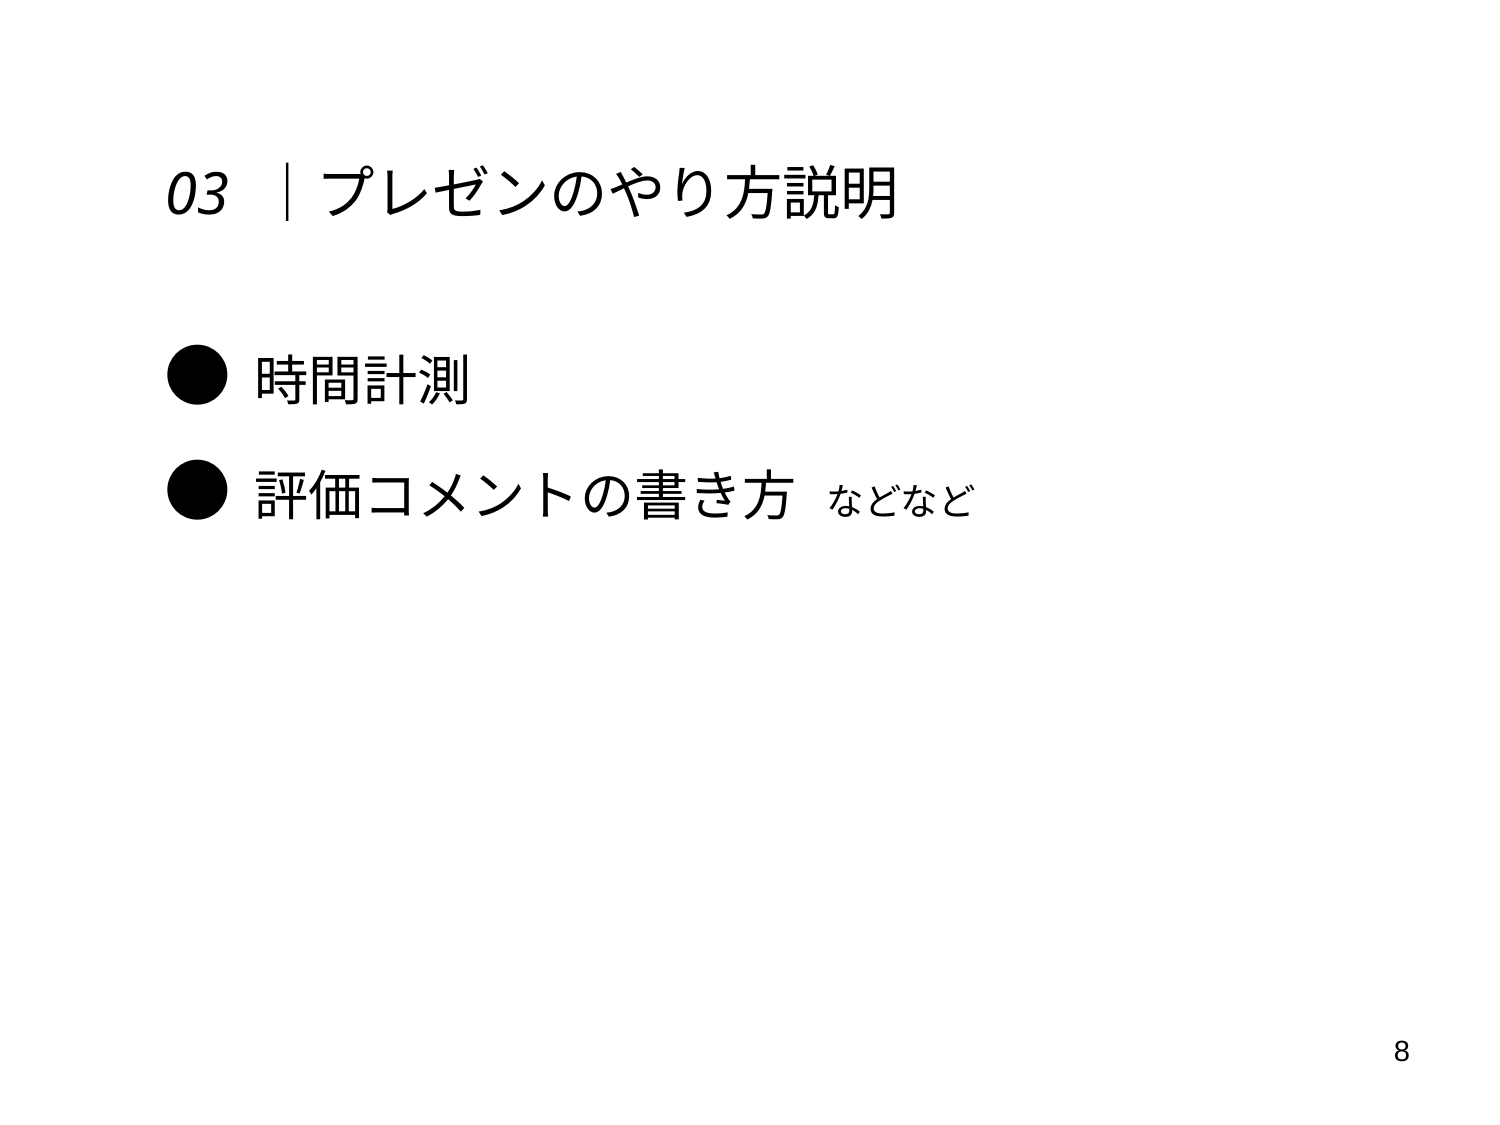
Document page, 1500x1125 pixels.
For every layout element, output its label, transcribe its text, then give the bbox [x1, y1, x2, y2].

text_box 03 ｜プレゼンのやり方説明 [150, 149, 1414, 234]
text_box ● 時間計測 ● 評価コメントの書き方 などなど [150, 326, 1317, 536]
slide_number 8 [1074, 1024, 1425, 1103]
